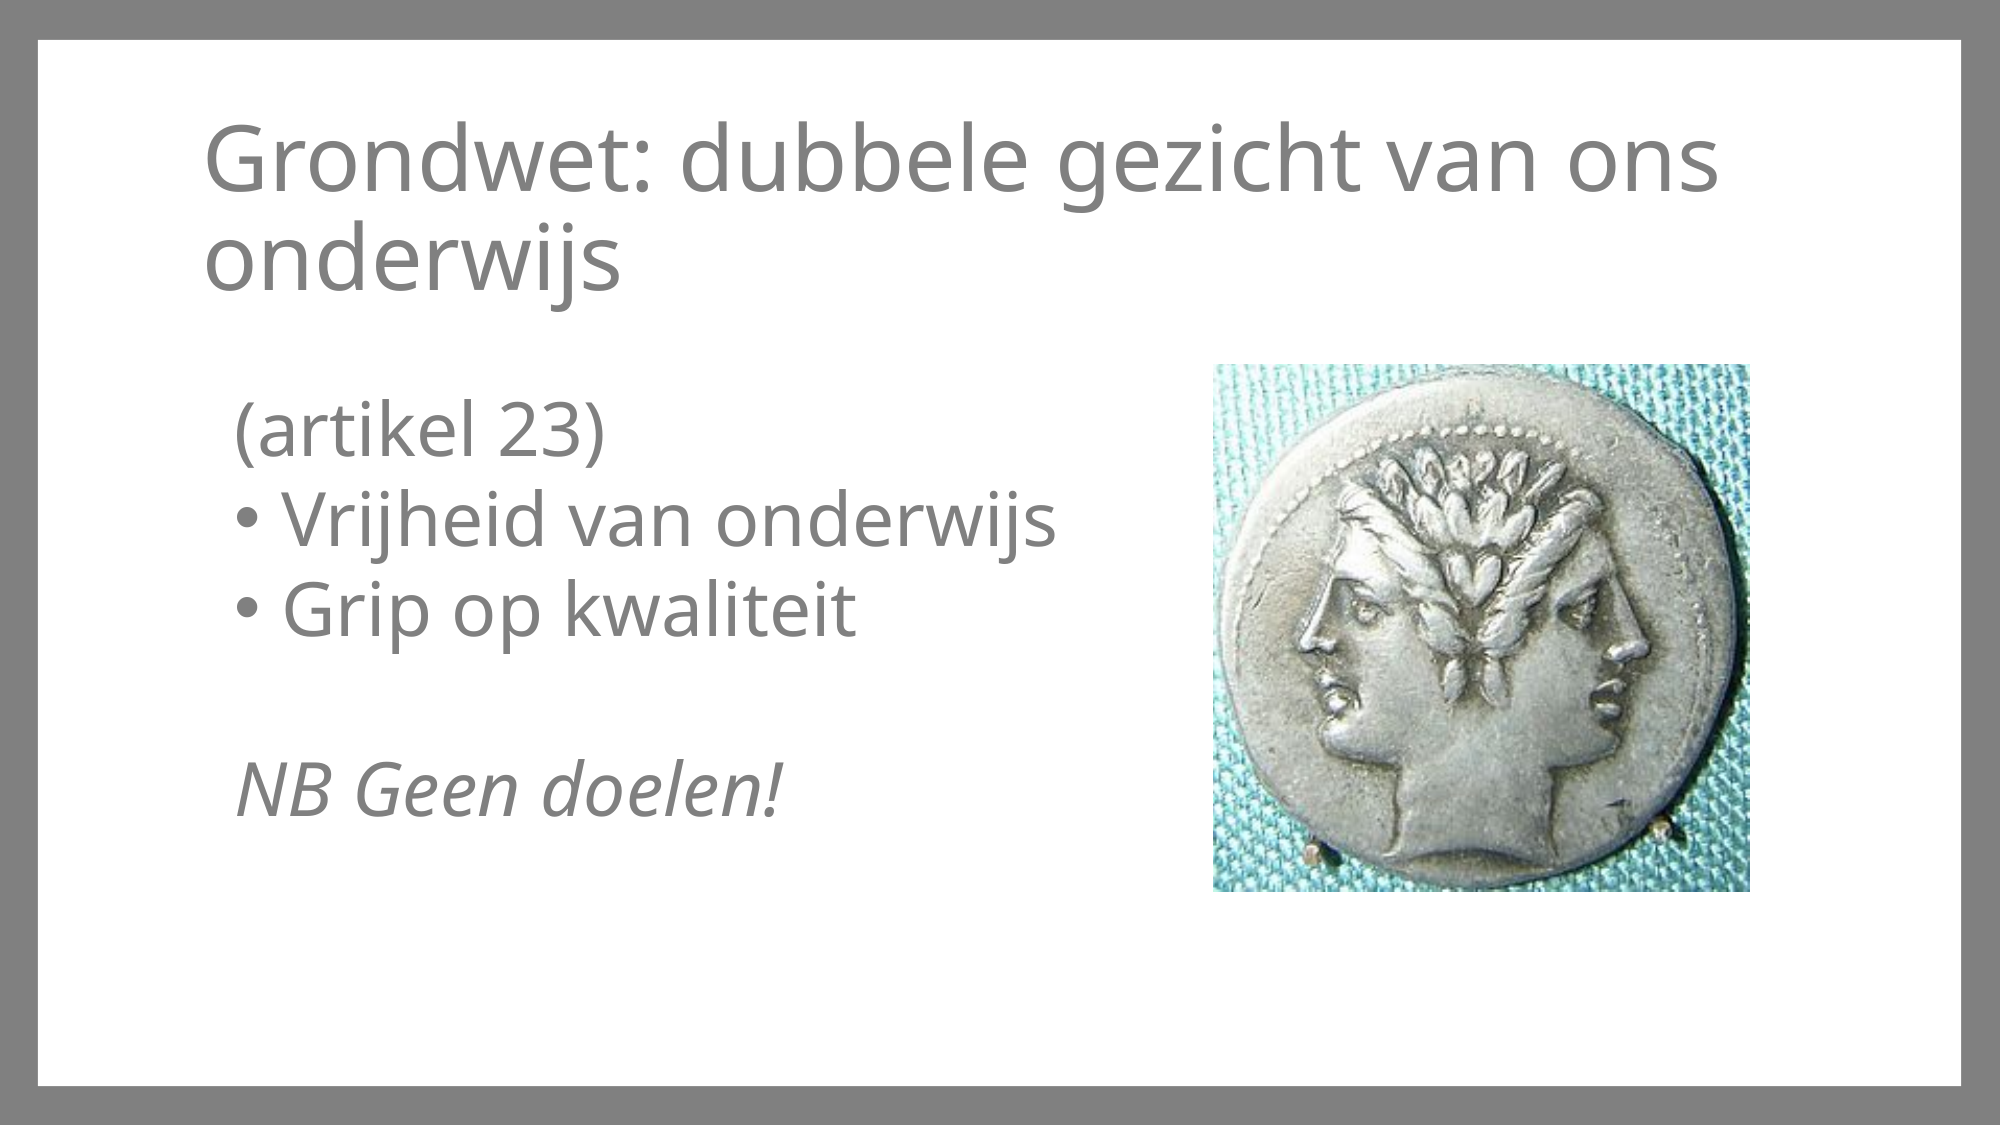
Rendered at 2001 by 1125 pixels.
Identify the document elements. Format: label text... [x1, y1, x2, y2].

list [1213, 363, 1750, 892]
text_box (artikel 23) Vrijheid van onderwijs Grip op kwaliteit NB Geen doelen! [219, 374, 1130, 840]
title Grondwet: dubbele gezicht van ons onderwijs [187, 99, 1808, 323]
